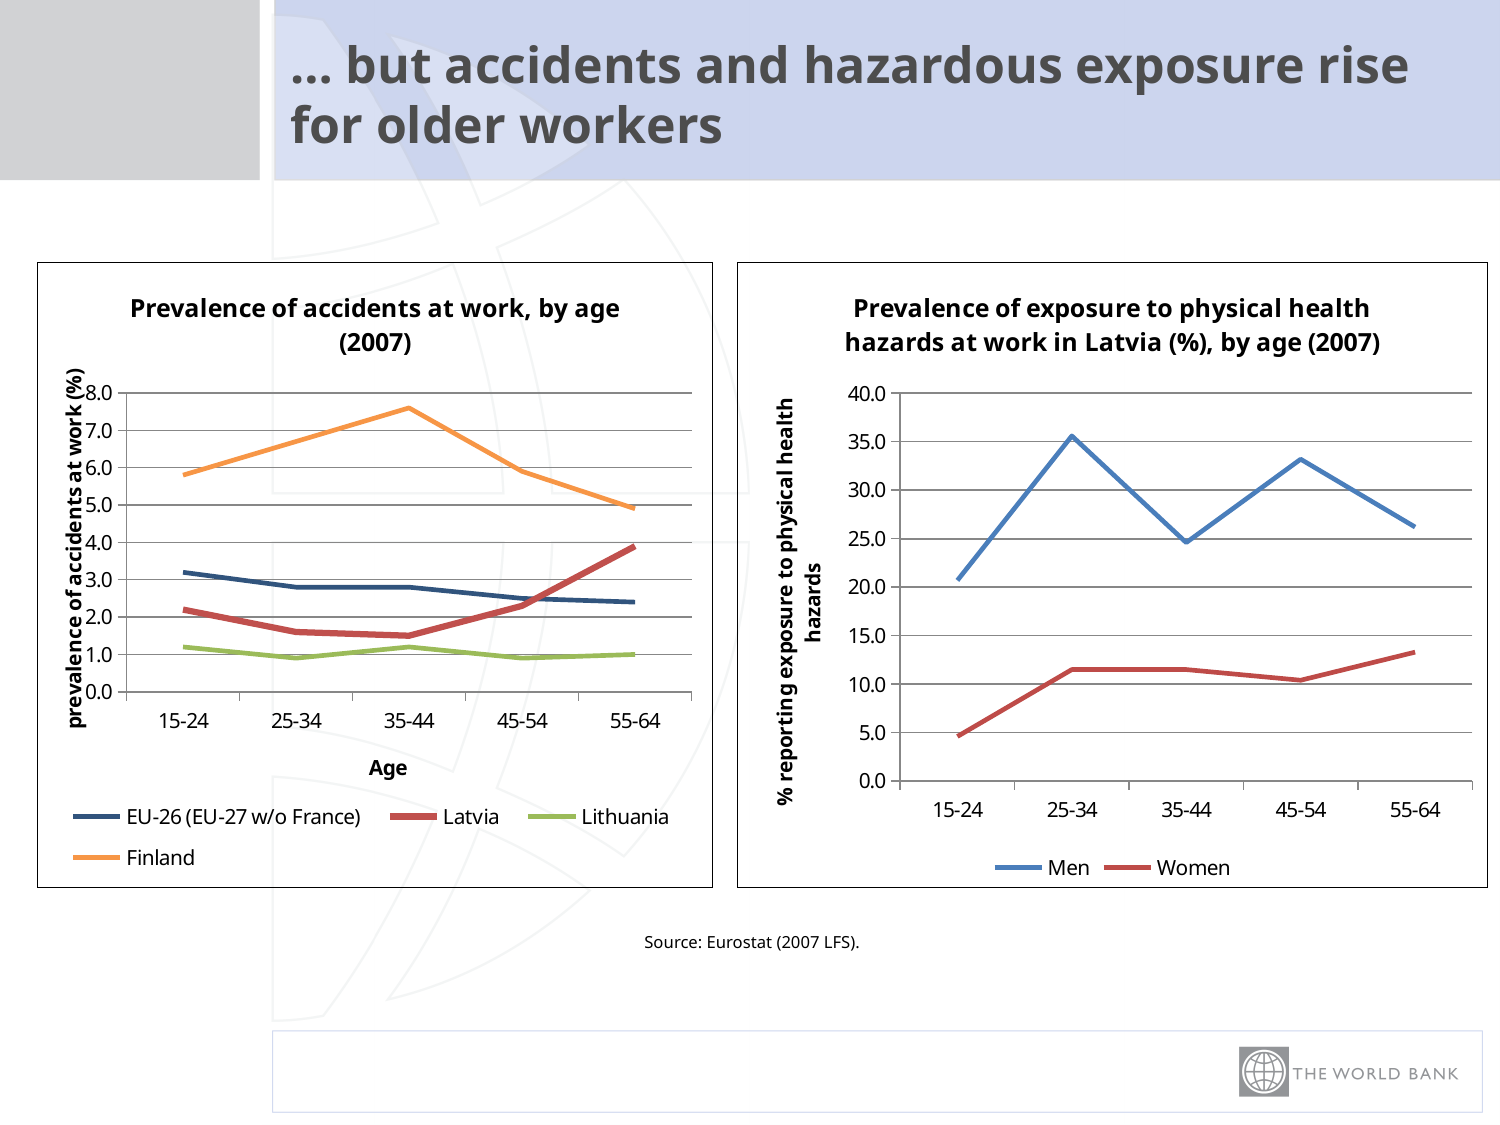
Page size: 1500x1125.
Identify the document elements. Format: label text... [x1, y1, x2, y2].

text_box Source: Eurostat (2007 LFS). [629, 924, 876, 960]
chart [737, 262, 1488, 888]
title … but accidents and hazardous exposure rise for older workers [274, 0, 1500, 188]
picture [0, 0, 1500, 1125]
chart [37, 262, 713, 888]
